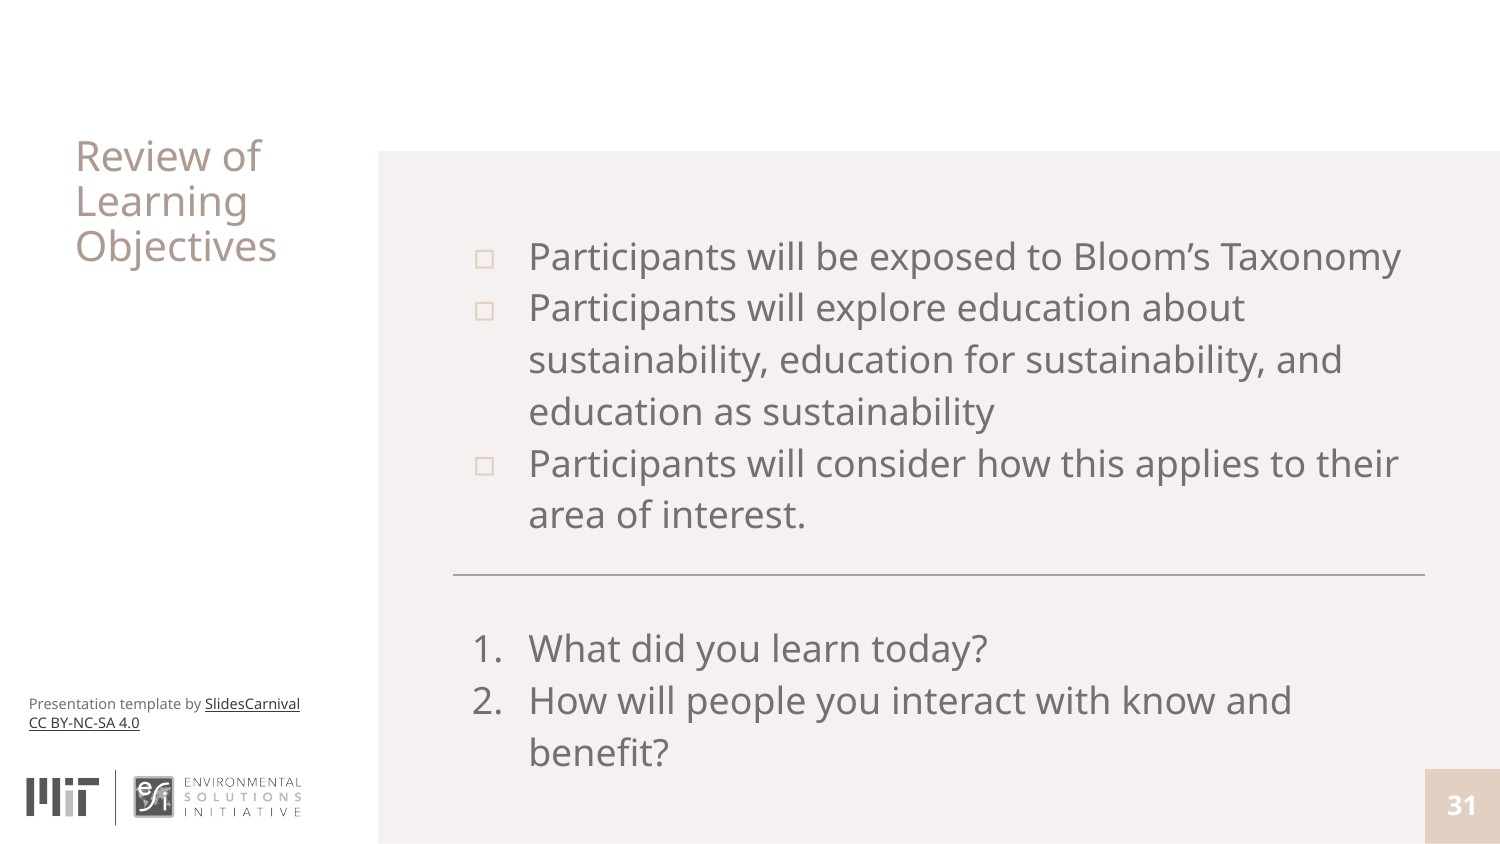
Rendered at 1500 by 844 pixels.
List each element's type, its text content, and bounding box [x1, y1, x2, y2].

picture [13, 757, 314, 835]
title Review of Learning Objectives [74, 135, 342, 769]
list Participants will be exposed to Bloom’s Taxonomy Participants will explore education about sustainability, education for sustainability, and education as sustainability Participants will consider how this applies to their area of interest. What did you learn today? How will people you interact with know and benefit? [453, 225, 1426, 574]
list Participants will be exposed to Bloom’s Taxonomy Participants will explore education about sustainability, education for sustainability, and education as sustainability Participants will consider how this applies to their area of interest. What did you learn today? How will people you interact with know and benefit? [453, 576, 1426, 769]
slide_number 31 [1425, 769, 1500, 844]
